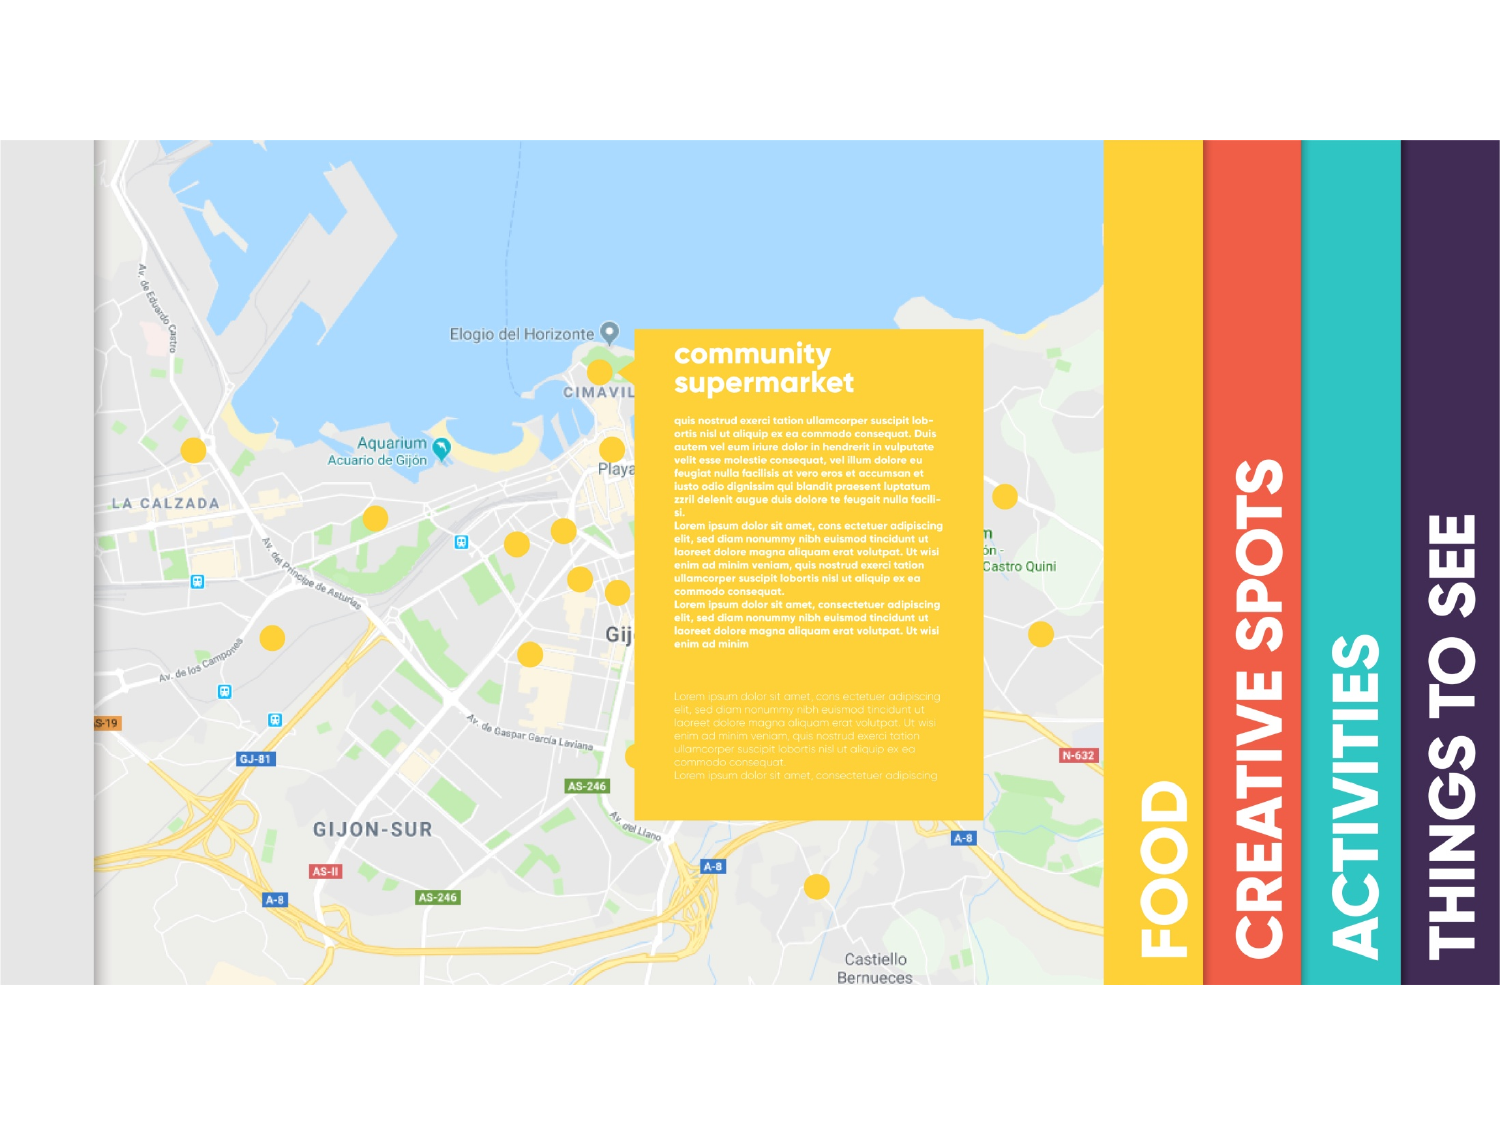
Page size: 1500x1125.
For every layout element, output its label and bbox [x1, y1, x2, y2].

picture [0, 140, 1500, 985]
